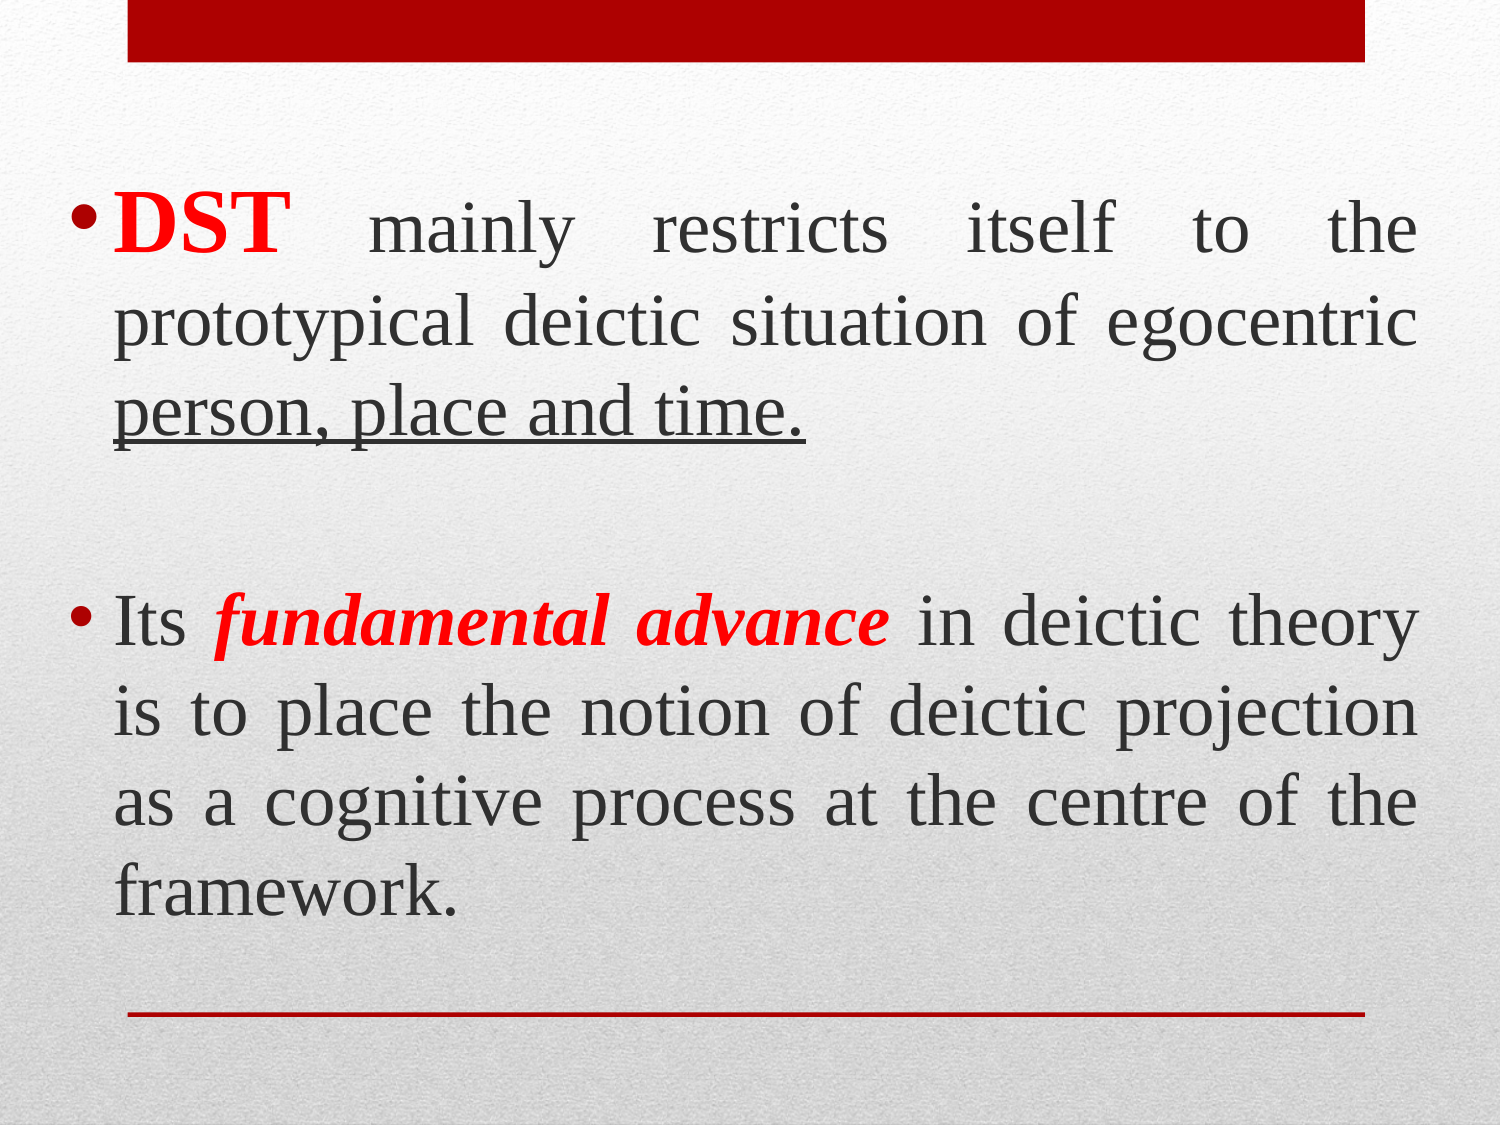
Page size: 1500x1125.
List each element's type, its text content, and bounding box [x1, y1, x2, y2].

list DST mainly restricts itself to the prototypical deictic situation of egocentric person, place and time. Its fundamental advance in deictic theory is to place the notion of deictic projection as a cognitive process at the centre of the framework. [53, 78, 1436, 1013]
